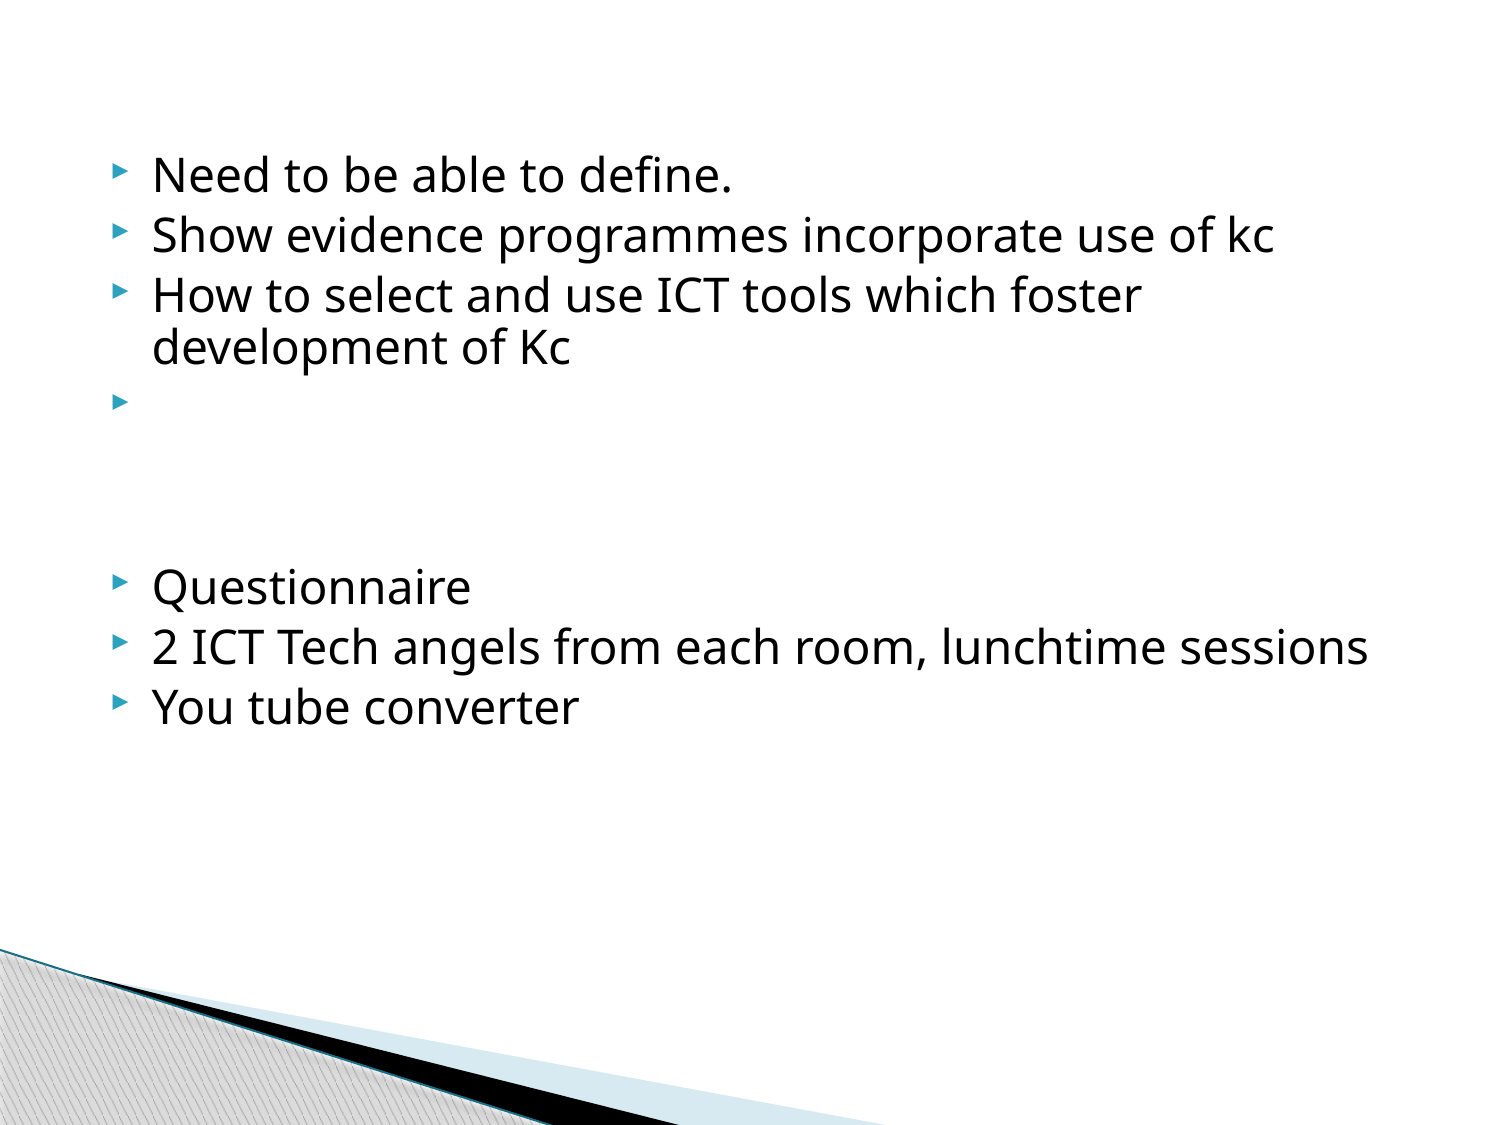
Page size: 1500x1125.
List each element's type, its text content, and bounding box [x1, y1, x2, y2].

list Need to be able to define. Show evidence programmes incorporate use of kc How to select and use ICT tools which foster development of Kc Questionnaire 2 ICT Tech angels from each room, lunchtime sessions You tube converter [76, 77, 1428, 821]
